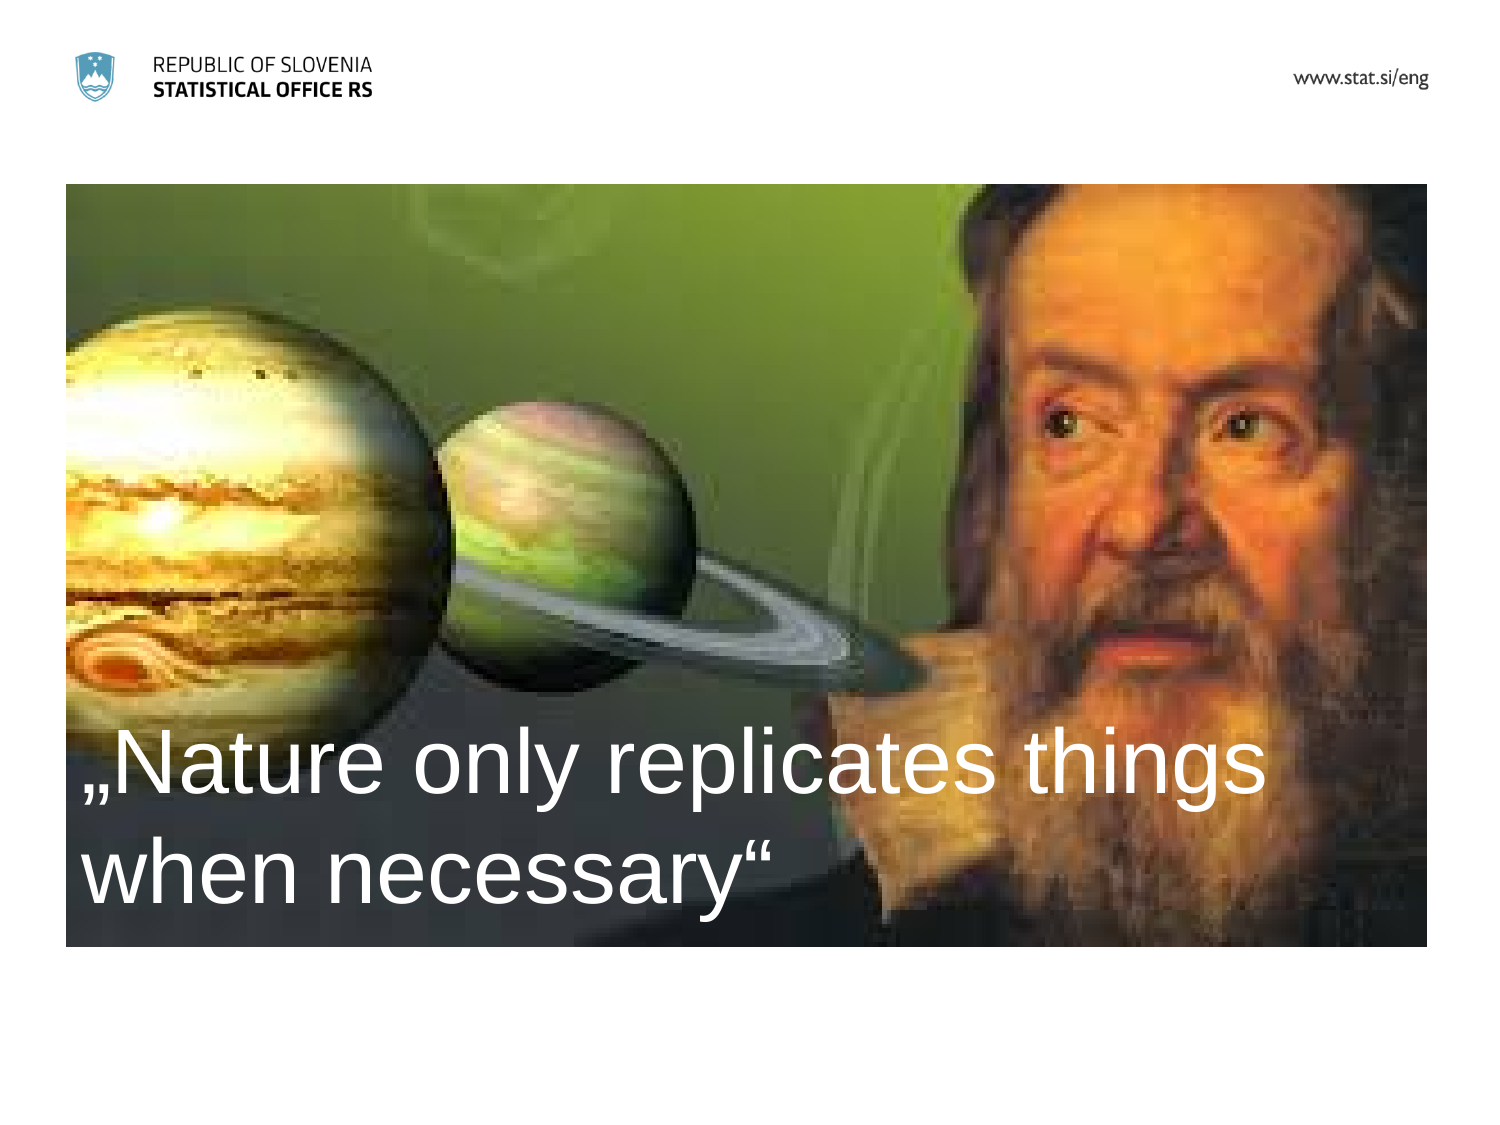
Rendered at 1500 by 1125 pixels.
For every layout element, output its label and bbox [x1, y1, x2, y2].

picture [66, 184, 1427, 947]
picture [75, 52, 372, 102]
picture [1293, 62, 1436, 92]
